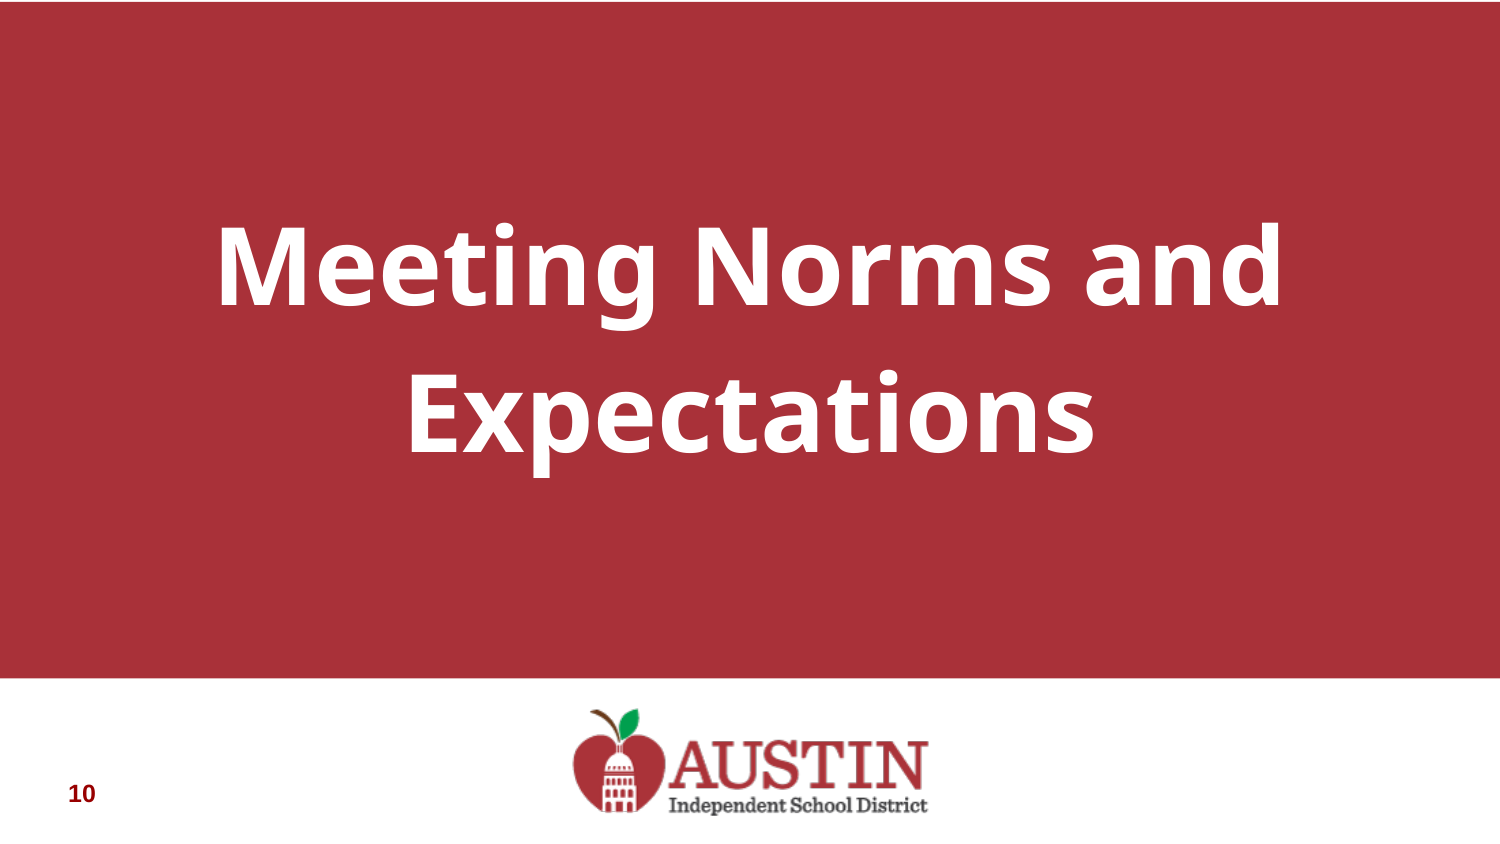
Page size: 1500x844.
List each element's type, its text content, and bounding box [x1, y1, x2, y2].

text_box [0, 1, 1500, 679]
picture [565, 692, 934, 831]
title Meeting Norms and Expectations [51, 29, 1449, 644]
slide_number ‹#› [21, 761, 112, 827]
